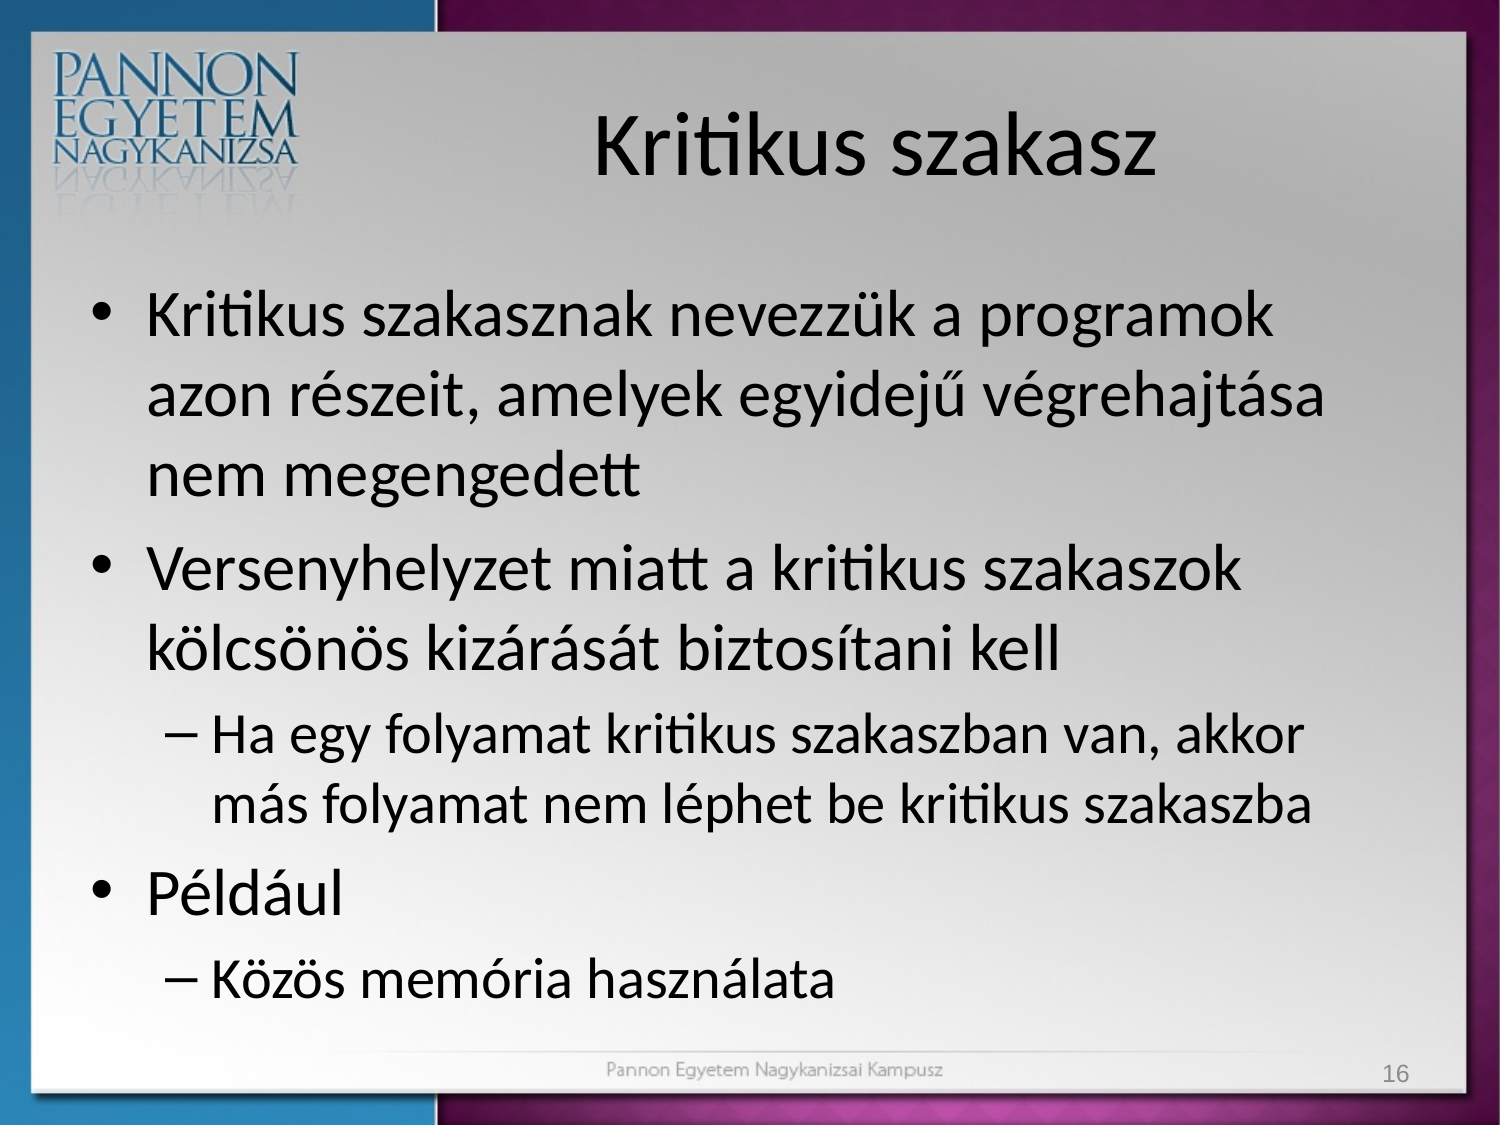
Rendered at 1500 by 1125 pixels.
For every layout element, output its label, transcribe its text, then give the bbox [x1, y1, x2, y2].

list Kritikus szakasznak nevezzük a programok azon részeit, amelyek egyidejű végrehajtása nem megengedett Versenyhelyzet miatt a kritikus szakaszok kölcsönös kizárását biztosítani kell Ha egy folyamat kritikus szakaszban van, akkor más folyamat nem léphet be kritikus szakaszba Például Közös memória használata [75, 262, 1425, 1038]
slide_number 16 [1074, 1042, 1425, 1103]
title Kritikus szakasz [328, 45, 1425, 233]
picture [0, 0, 1500, 1125]
